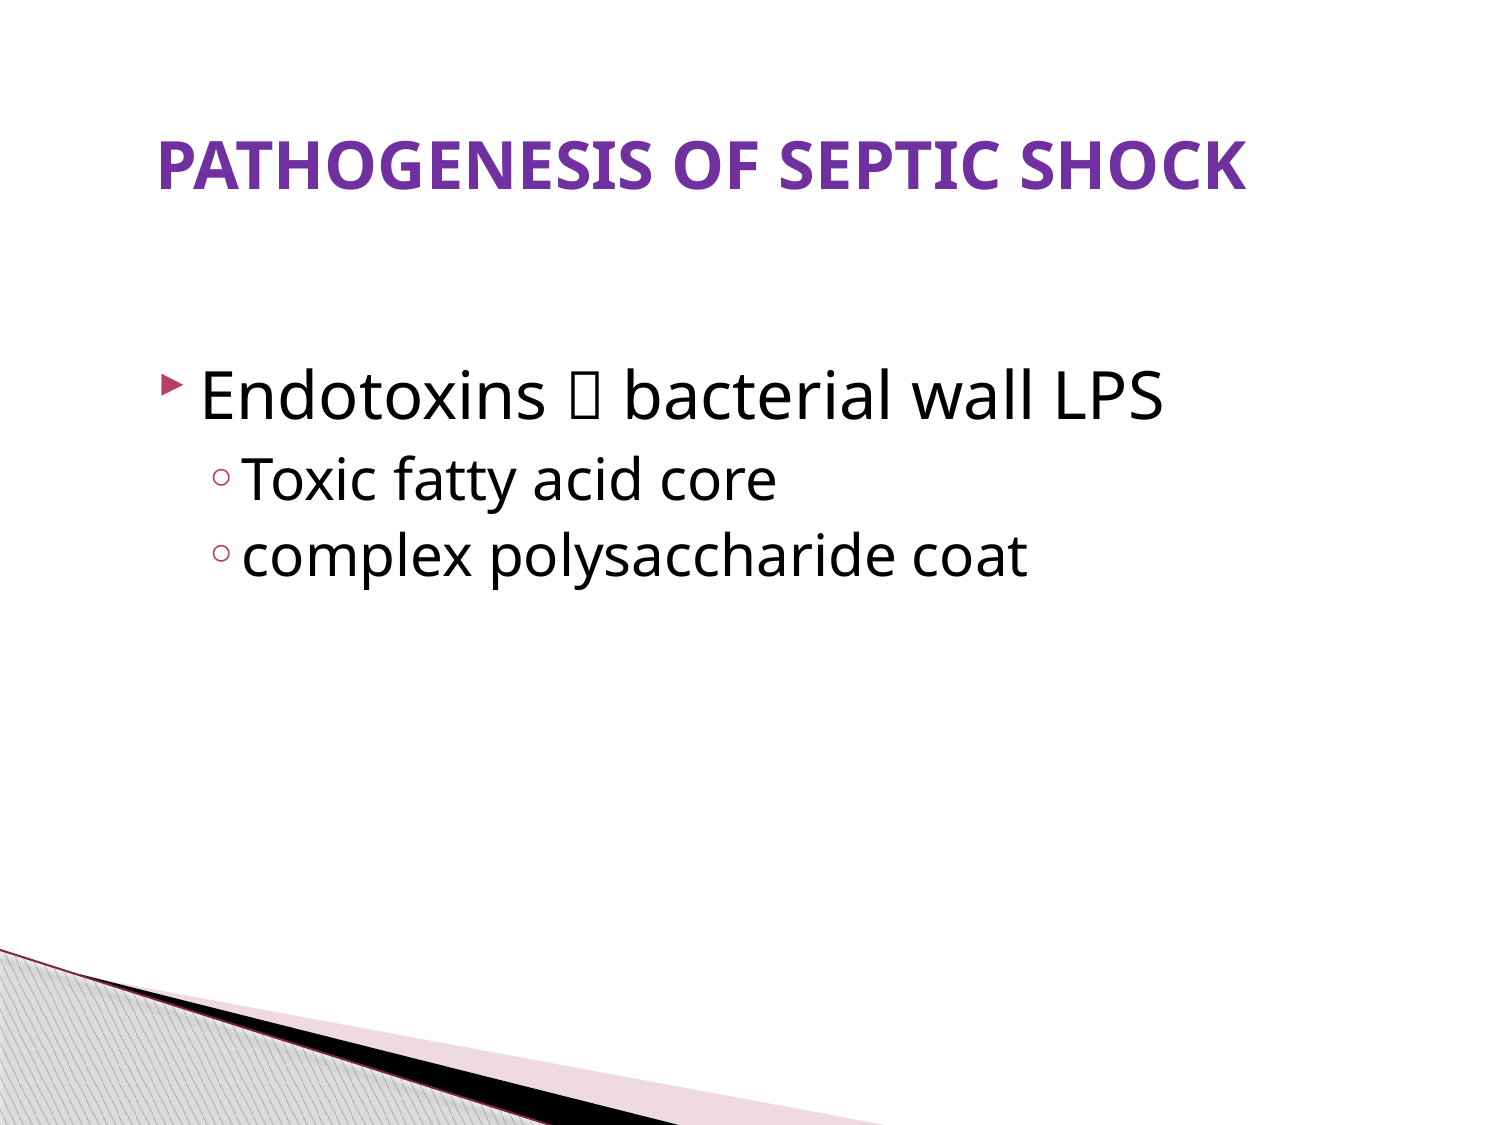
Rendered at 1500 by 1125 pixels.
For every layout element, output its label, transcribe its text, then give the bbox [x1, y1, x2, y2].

list Endotoxins  bacterial wall LPS Toxic fatty acid core complex polysaccharide coat [125, 337, 1425, 975]
title PATHOGENESIS OF SEPTIC SHOCK [50, 87, 1388, 238]
